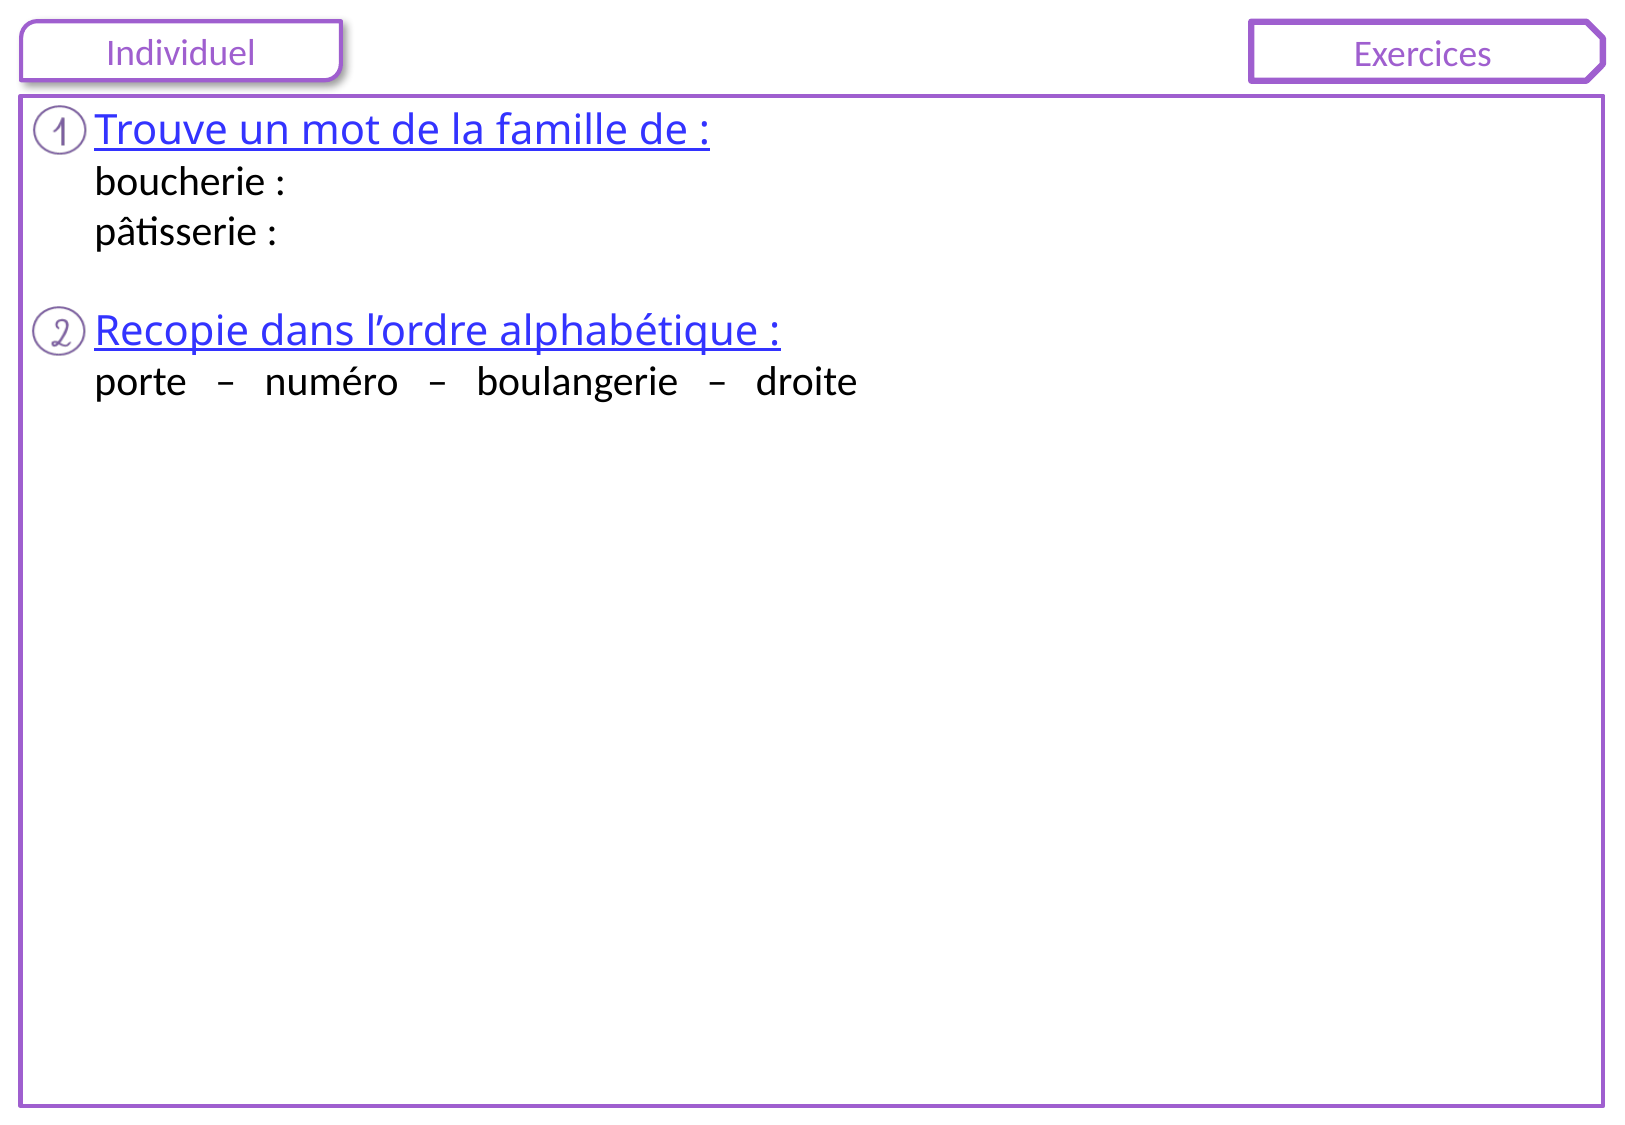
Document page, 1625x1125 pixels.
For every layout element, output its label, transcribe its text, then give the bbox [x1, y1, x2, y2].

picture [21, 96, 106, 193]
picture [20, 297, 105, 394]
list Trouve un mot de la famille de : boucherie : pâtisserie : Recopie dans l’ordre alphabétique : porte – numéro – boulangerie – droite [18, 94, 1605, 1108]
